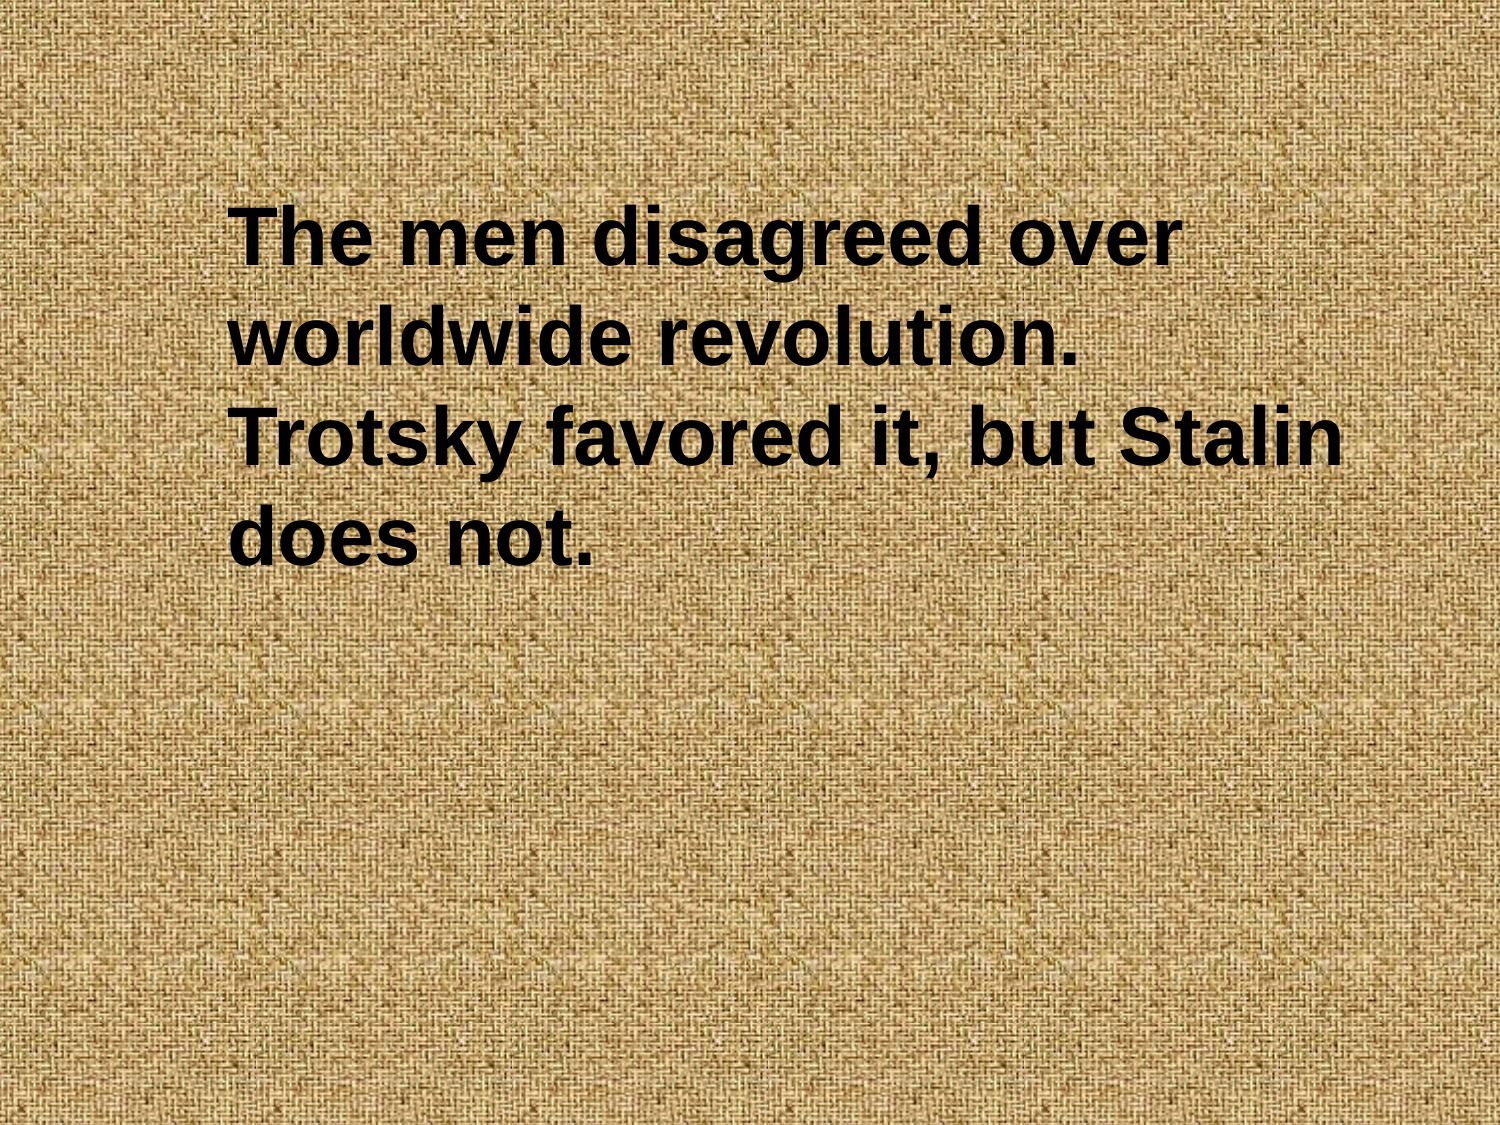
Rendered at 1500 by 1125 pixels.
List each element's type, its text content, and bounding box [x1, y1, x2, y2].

text_box The men disagreed over worldwide revolution. Trotsky favored it, but Stalin does not. [212, 174, 1400, 732]
picture [0, 0, 1500, 1125]
